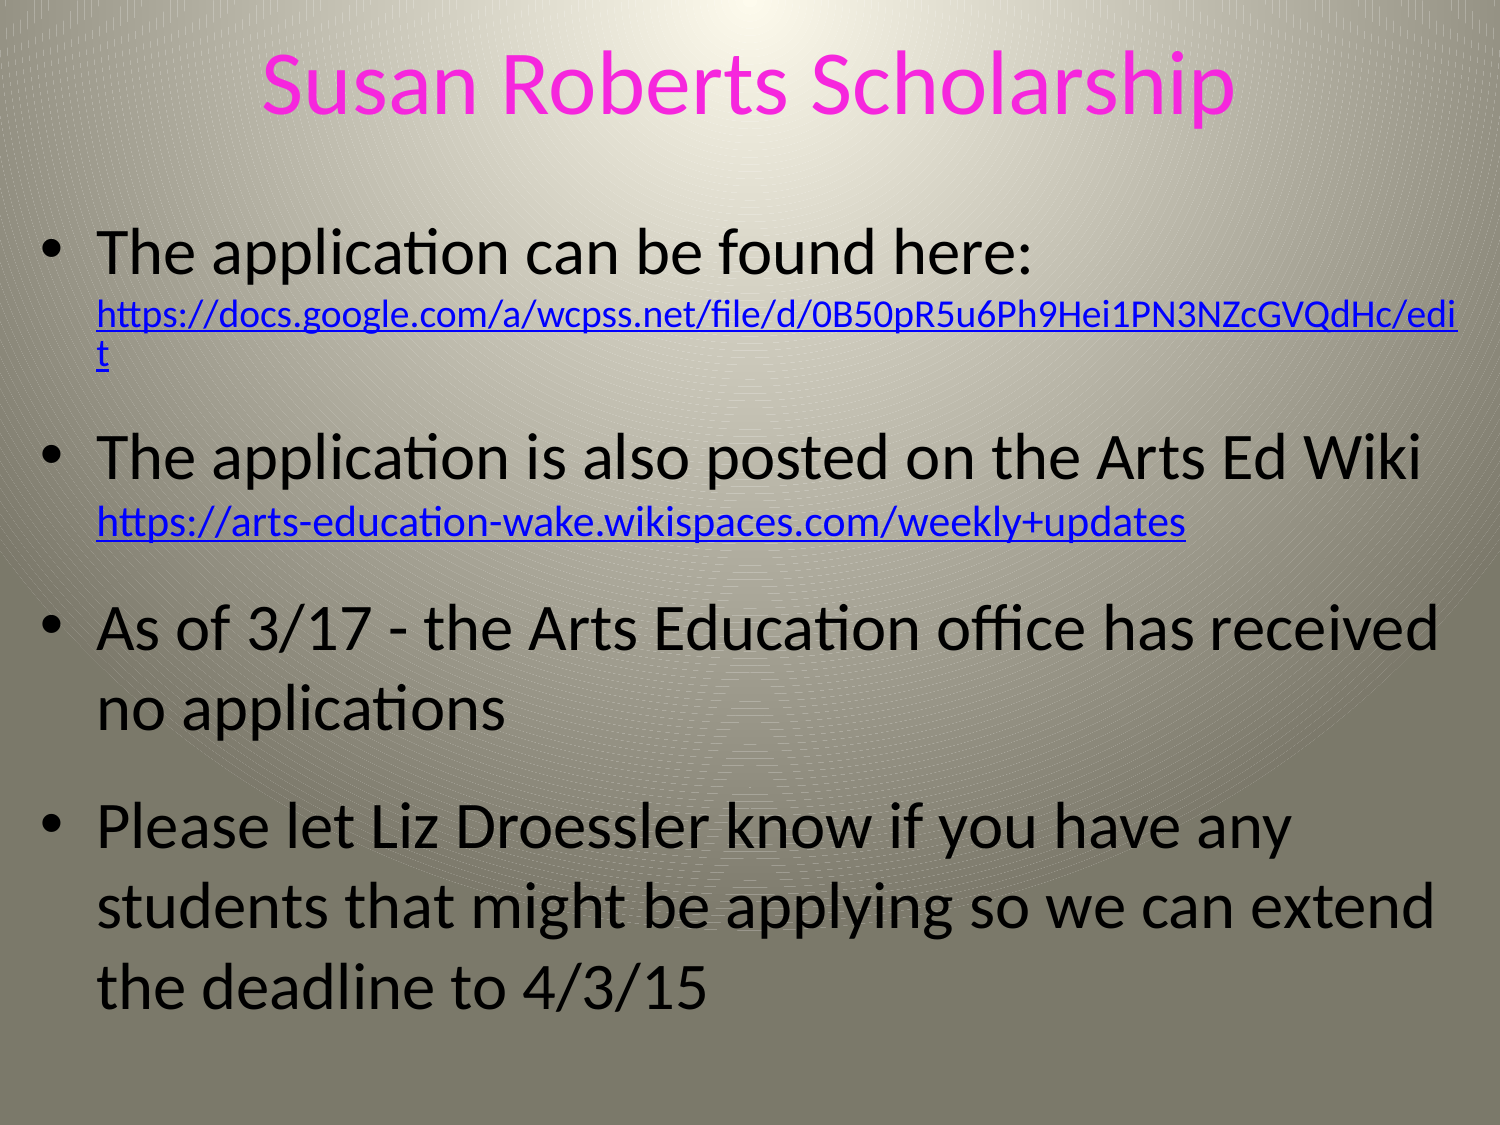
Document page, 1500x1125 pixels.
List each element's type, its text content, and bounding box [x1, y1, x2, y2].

list The application can be found here: https://docs.google.com/a/wcpss.net/file/d/0B50pR5u6Ph9Hei1PN3NZcGVQdHc/edit The application is also posted on the Arts Ed Wiki https://arts-education-wake.wikispaces.com/weekly+updates As of 3/17 - the Arts Education office has received no applications Please let Liz Droessler know if you have any students that might be applying so we can extend the deadline to 4/3/15 [24, 200, 1475, 1075]
title Susan Roberts Scholarship [75, 0, 1425, 155]
